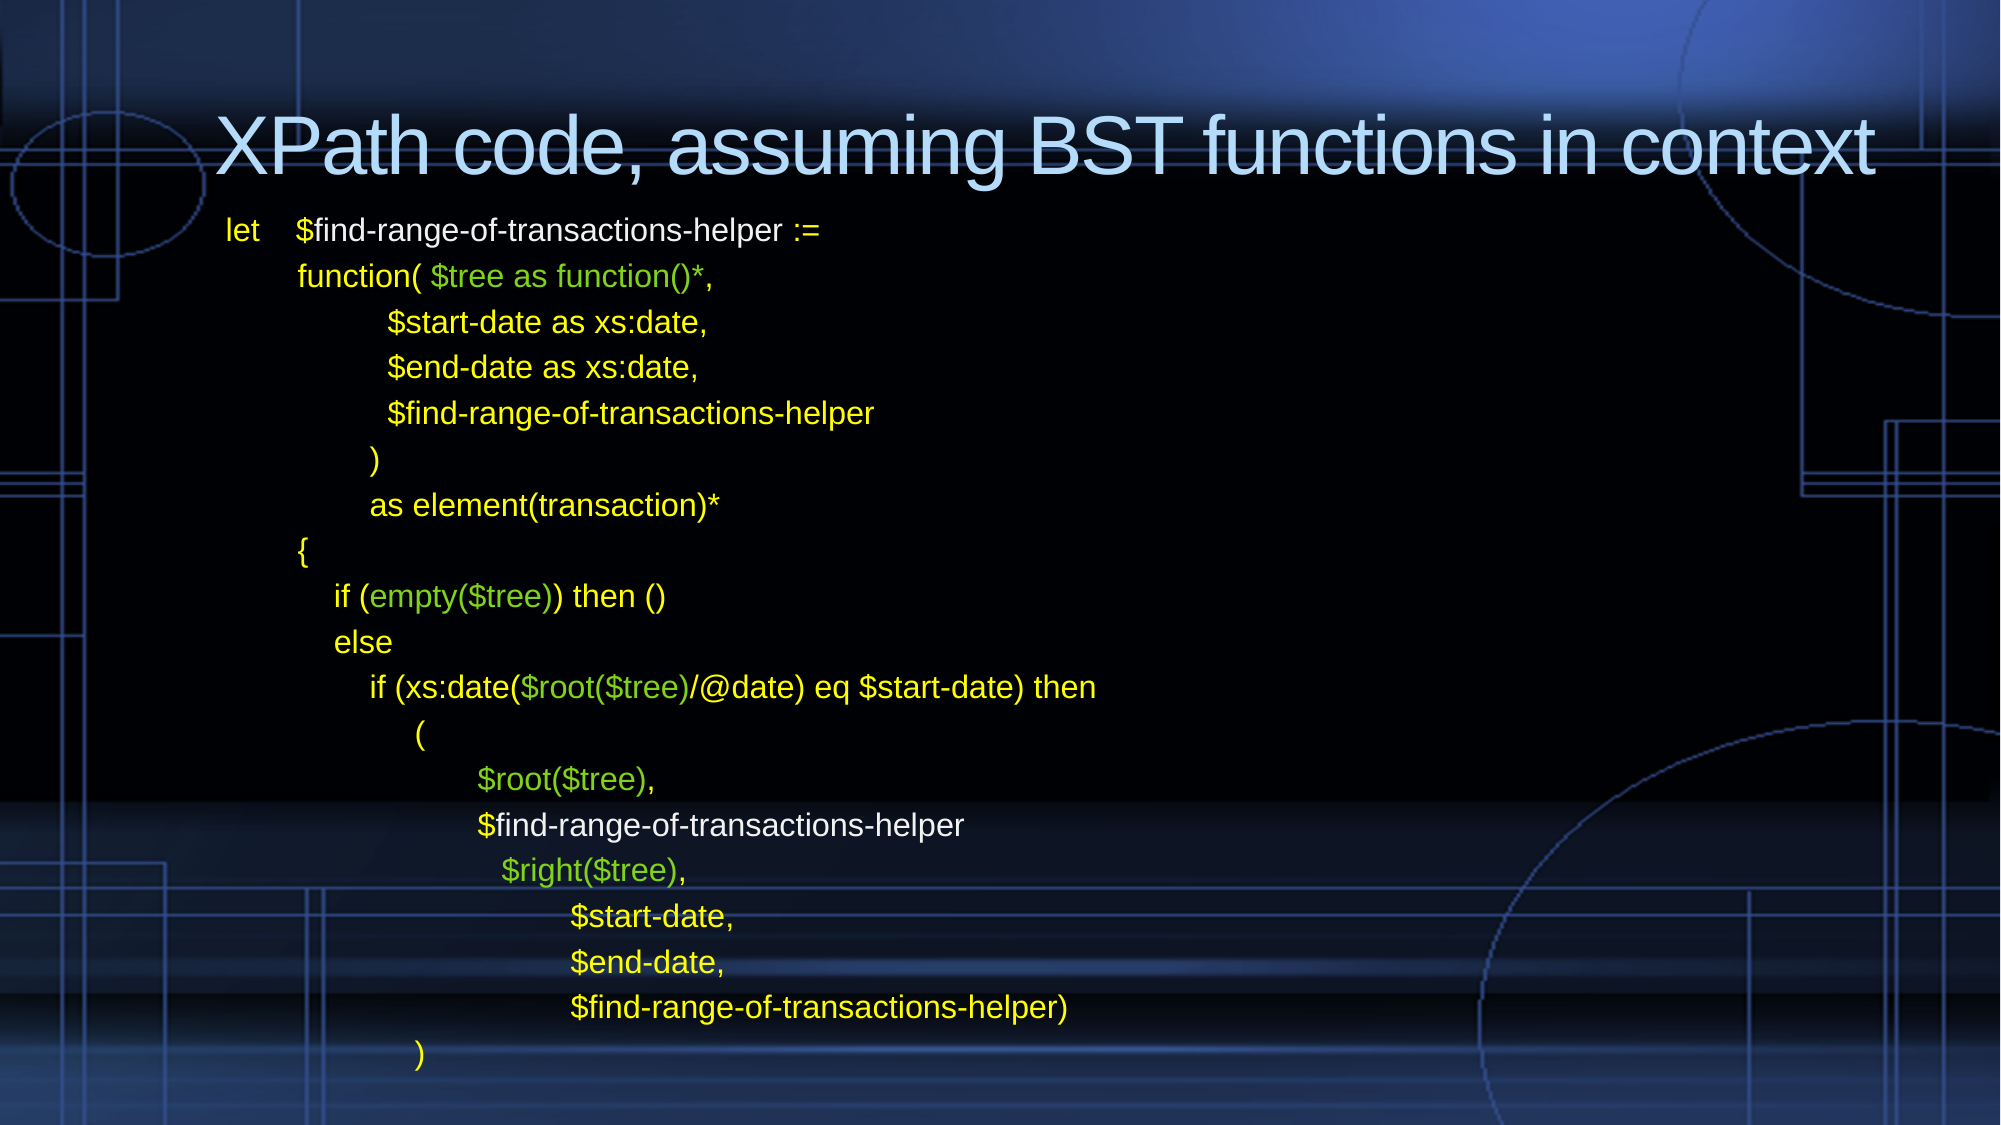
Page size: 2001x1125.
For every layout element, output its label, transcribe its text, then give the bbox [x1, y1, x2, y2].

picture [0, 0, 2001, 1125]
list let $find-range-of-transactions-helper := function( $tree as function()*, $start-date as xs:date, $end-date as xs:date, $find-range-of-transactions-helper ) as element(transaction)* { if (empty($tree)) then () else if (xs:date($root($tree)/@date) eq $start-date) then ( $root($tree), $find-range-of-transactions-helper $right($tree), $start-date, $end-date, $find-range-of-transactions-helper) ) [200, 201, 1900, 1090]
title XPath code, assuming BST functions in context [200, 83, 1900, 201]
